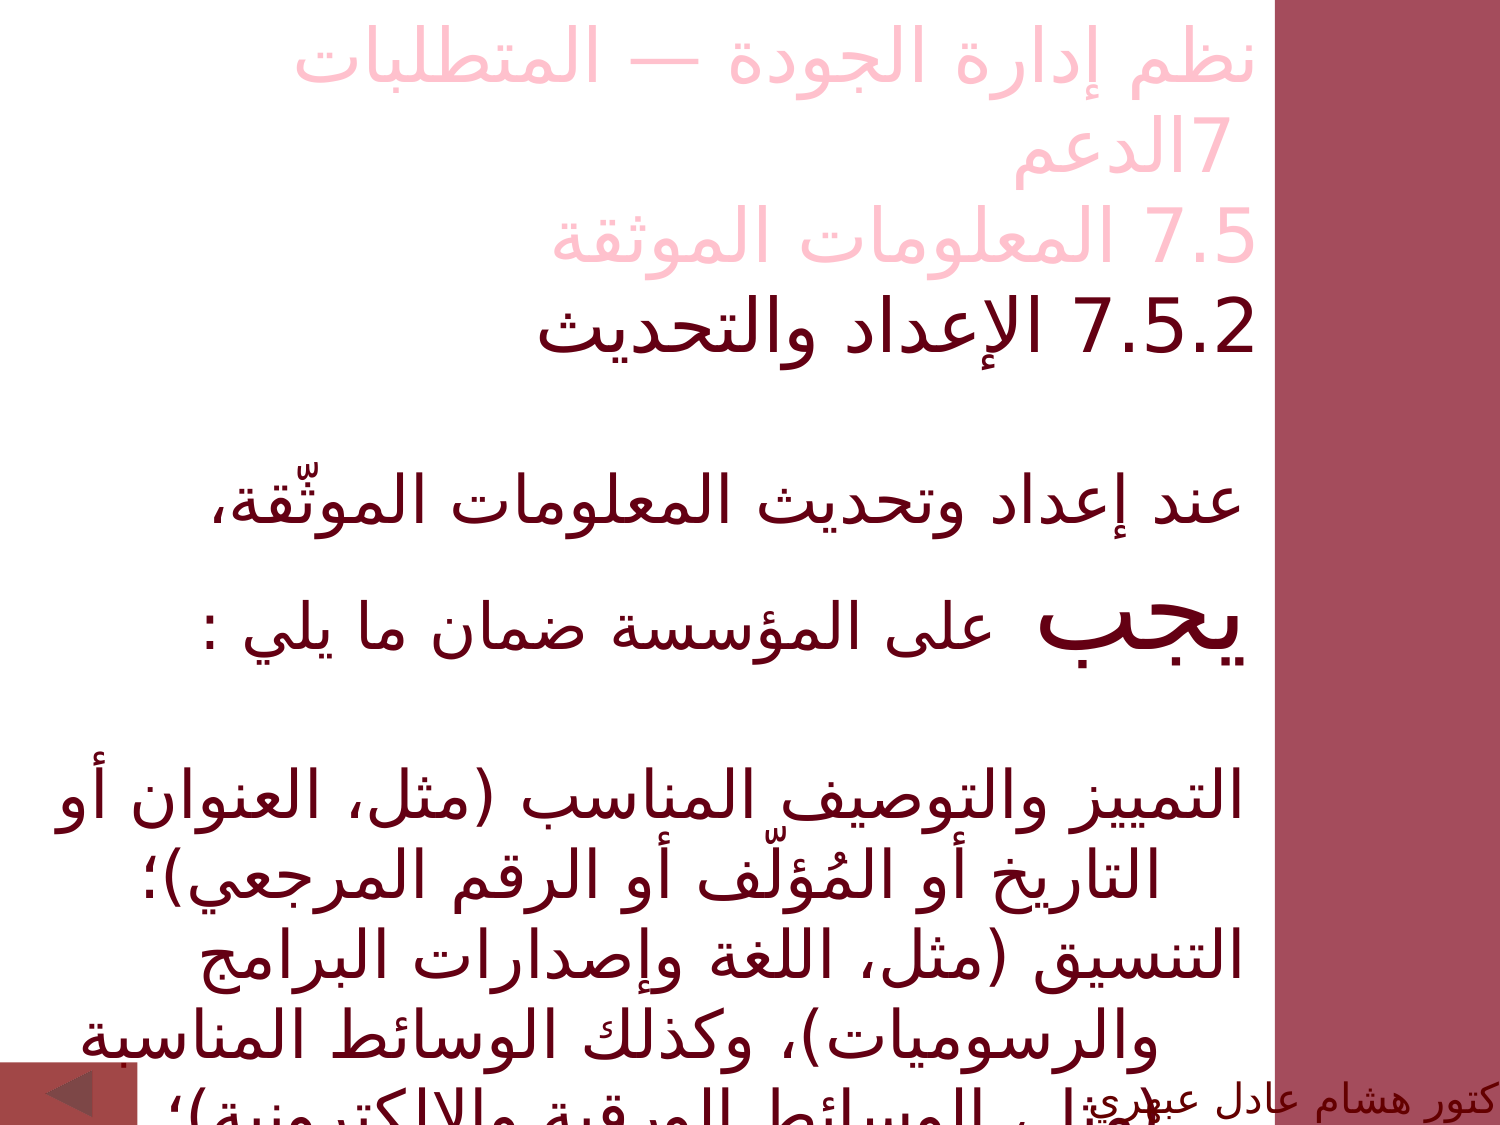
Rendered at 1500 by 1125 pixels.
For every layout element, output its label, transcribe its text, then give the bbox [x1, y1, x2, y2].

text_box عند إعداد وتحديث المعلومات الموثّقة، يجب على المؤسسة ضمان ما يلي : التمييز والتوصيف المناسب (مثل، العنوان أو التاريخ أو المُؤلّف أو الرقم المرجعي)؛ التنسيق (مثل، اللغة وإصدارات البرامج والرسوميات)، وكذلك الوسائط المناسبة (مثل، الوسائط الورقية والإلكترونية)؛ المراجعة والمصادقة على الملائمة والكفاية؛ [12, 449, 1263, 1125]
text_box نظم إدارة الجودة — المتطلبات 7الدعم 7.5 المعلومات الموثقة 7.5.2 الإعداد والتحديث [0, 0, 1275, 375]
text_box [0, 1060, 140, 1125]
text_box [1273, 0, 1500, 1064]
text_box الدكتور هشام عادل عبهري [1073, 1064, 1500, 1125]
